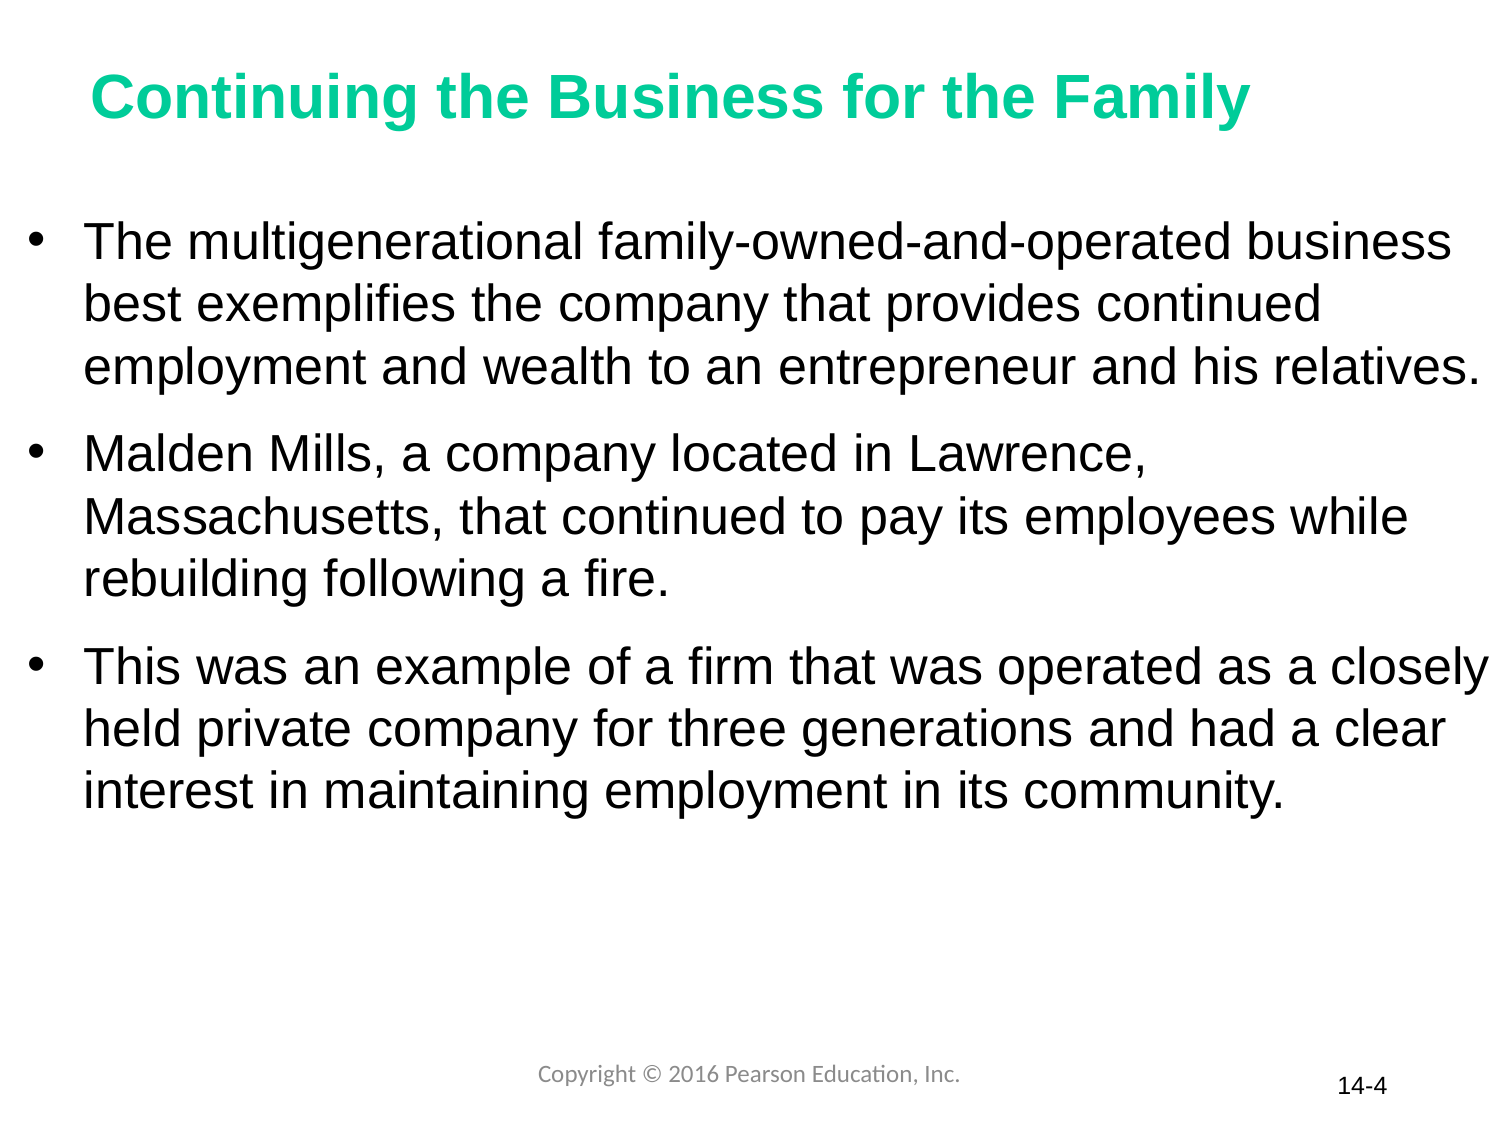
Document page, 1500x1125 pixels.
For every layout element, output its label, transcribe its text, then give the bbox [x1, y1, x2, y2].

list The multigenerational family-owned-and-operated business best exemplifies the company that provides continued employment and wealth to an entrepreneur and his relatives. Malden Mills, a company located in Lawrence, Massachusetts, that continued to pay its employees while rebuilding following a fire. This was an example of a firm that was operated as a closely held private company for three generations and had a clear interest in maintaining employment in its community. [12, 200, 1500, 1100]
title Continuing the Business for the Family [75, 0, 1425, 188]
footer Copyright © 2016 Pearson Education, Inc. [512, 1042, 988, 1103]
